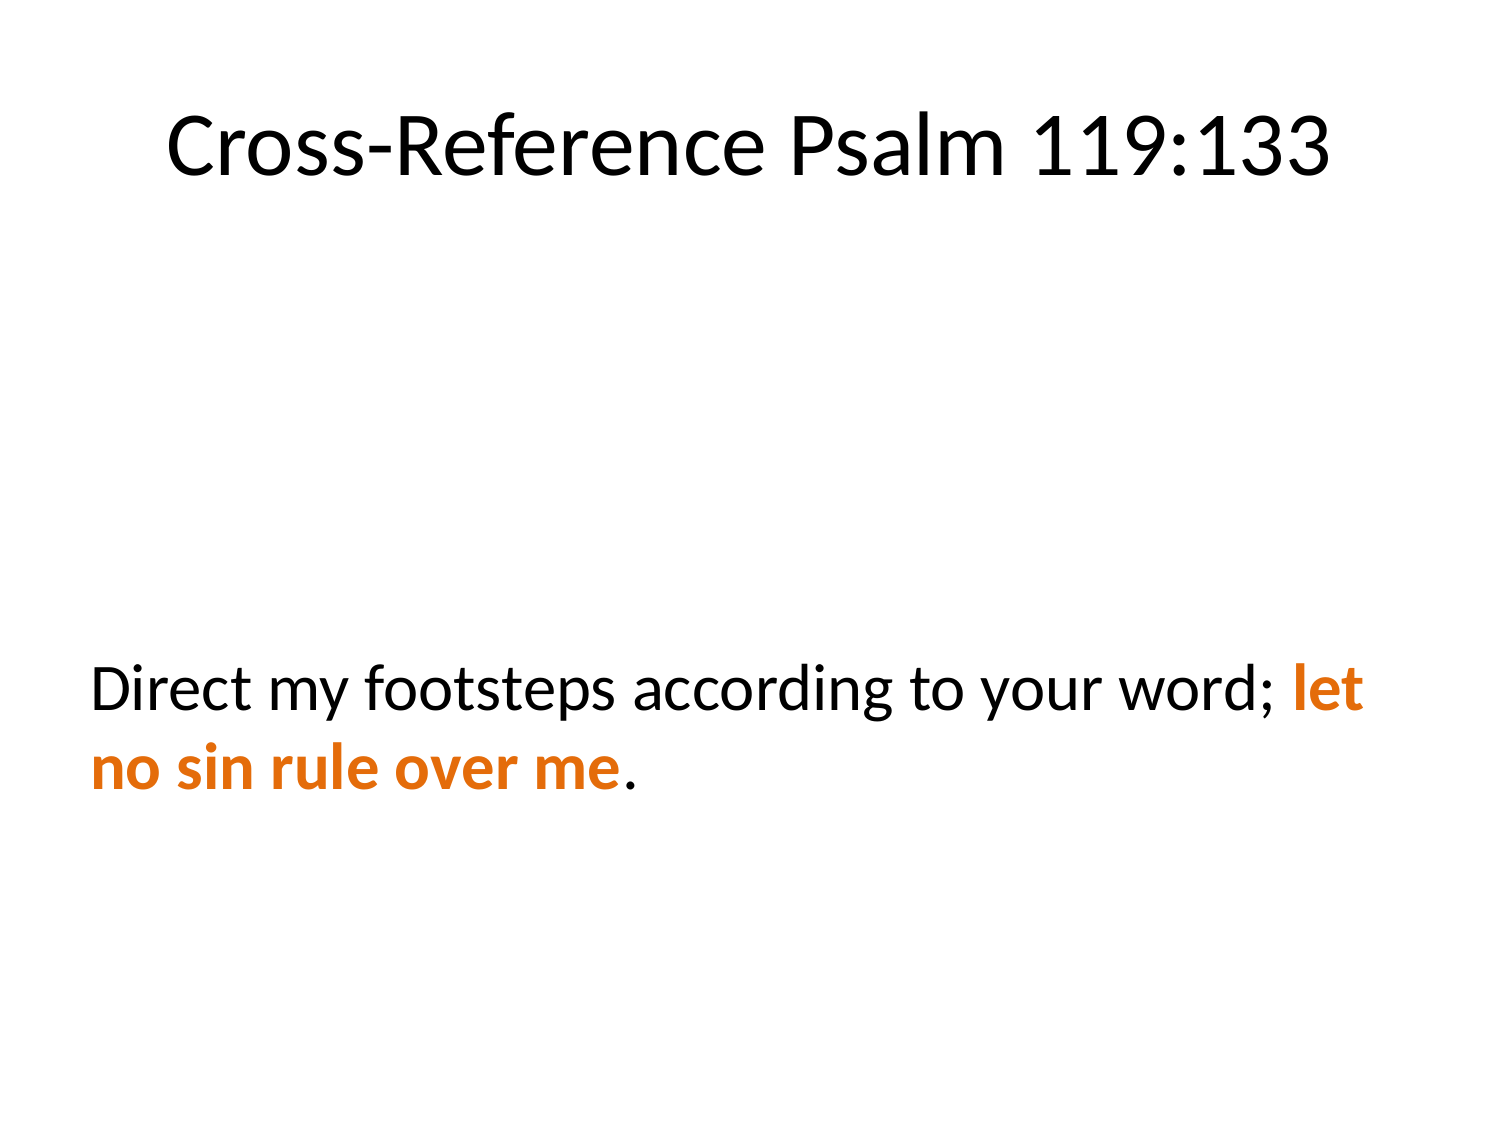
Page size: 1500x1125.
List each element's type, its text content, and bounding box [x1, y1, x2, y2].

list Direct my footsteps according to your word; let no sin rule over me. [75, 262, 1425, 1005]
title Cross-Reference Psalm 119:133 [75, 45, 1425, 233]
